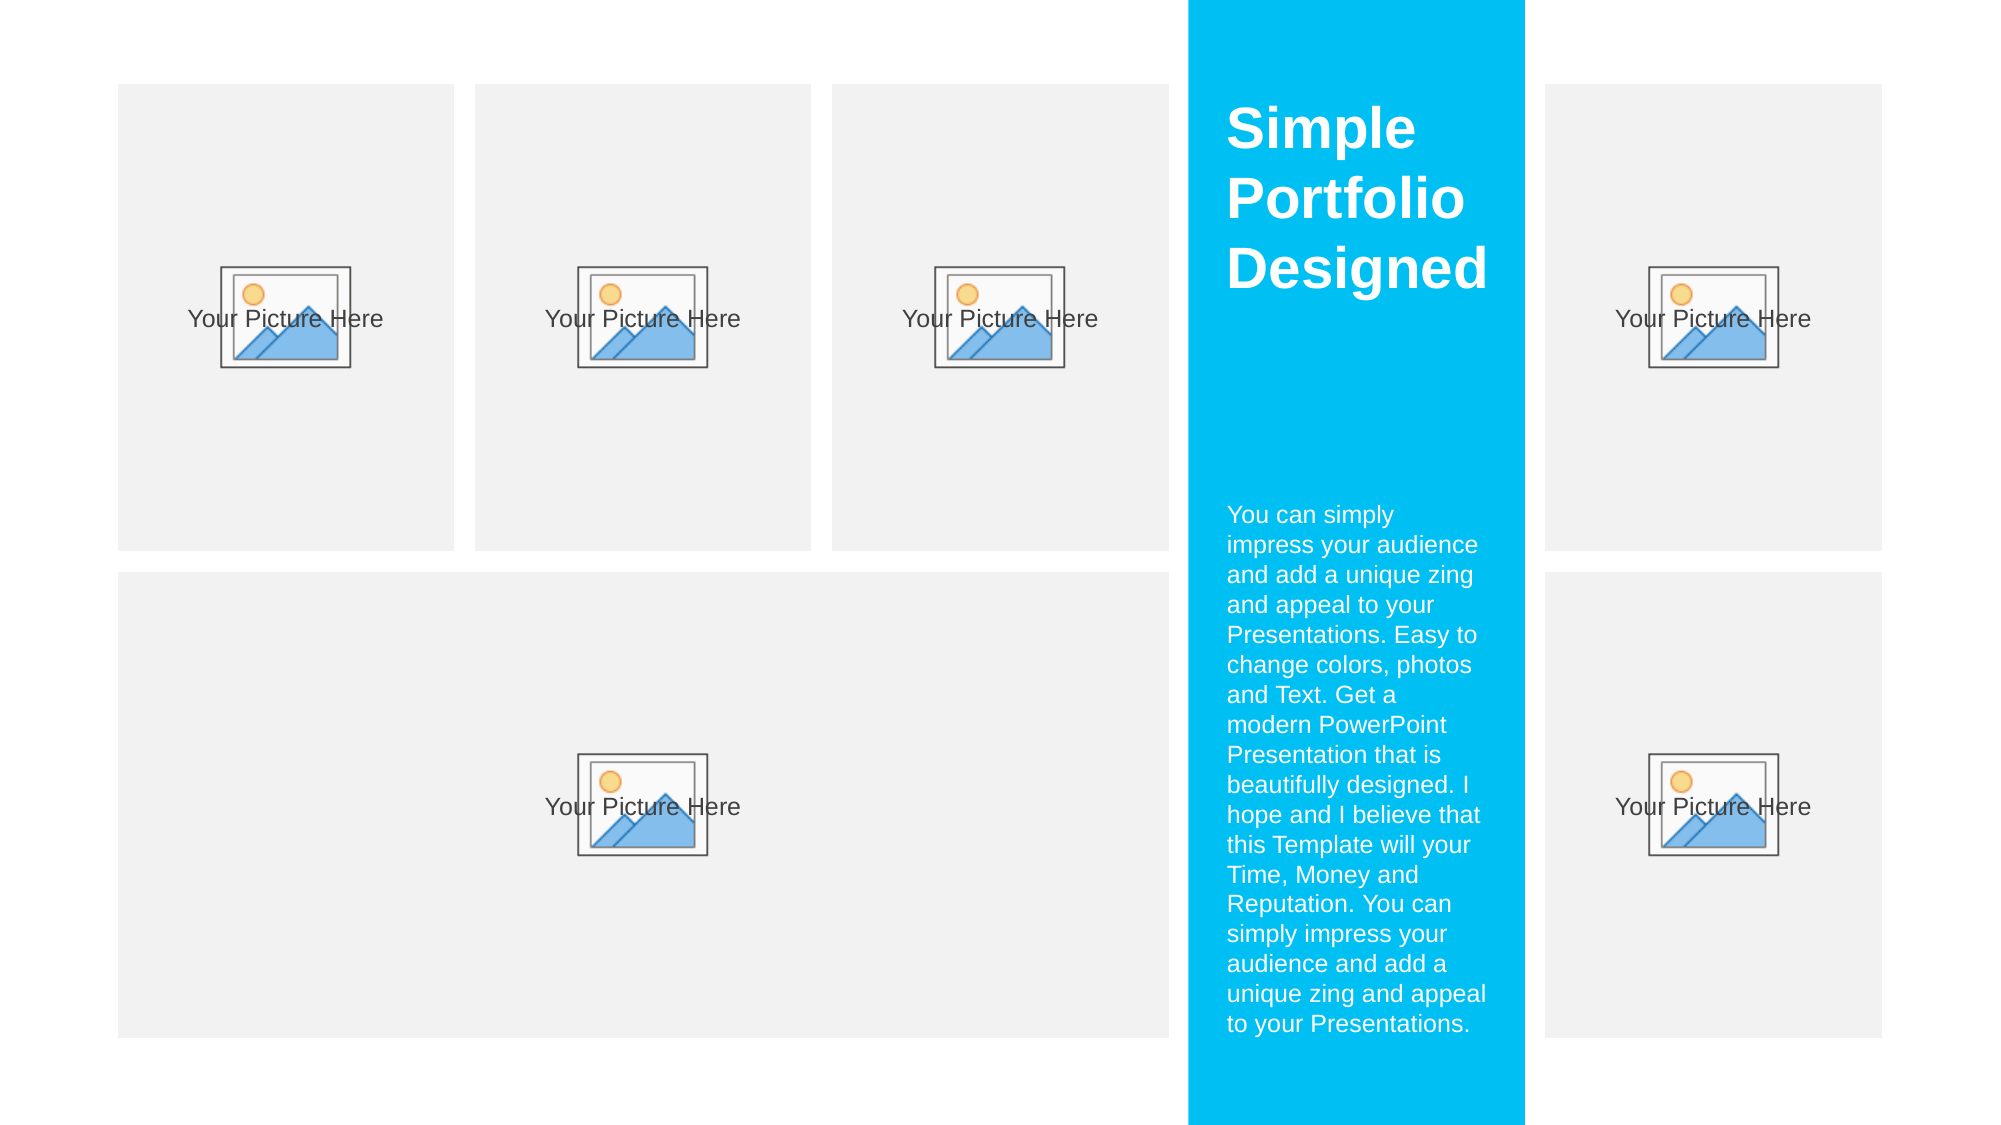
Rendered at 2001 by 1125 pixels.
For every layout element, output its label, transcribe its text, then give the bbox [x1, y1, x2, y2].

picture [474, 84, 812, 551]
text_box Simple Portfolio Designed [1211, 83, 1526, 308]
picture [117, 84, 455, 551]
picture [1545, 84, 1882, 551]
picture [117, 571, 1169, 1039]
text_box You can simply impress your audience and add a unique zing and appeal to your Presentations. Easy to change colors, photos and Text. Get a modern PowerPoint Presentation that is beautifully designed. I hope and I believe that this Template will your Time, Money and Reputation. You can simply impress your audience and add a unique zing and appeal to your Presentations. [1212, 491, 1503, 1046]
picture [832, 84, 1169, 551]
picture [1545, 571, 1882, 1039]
